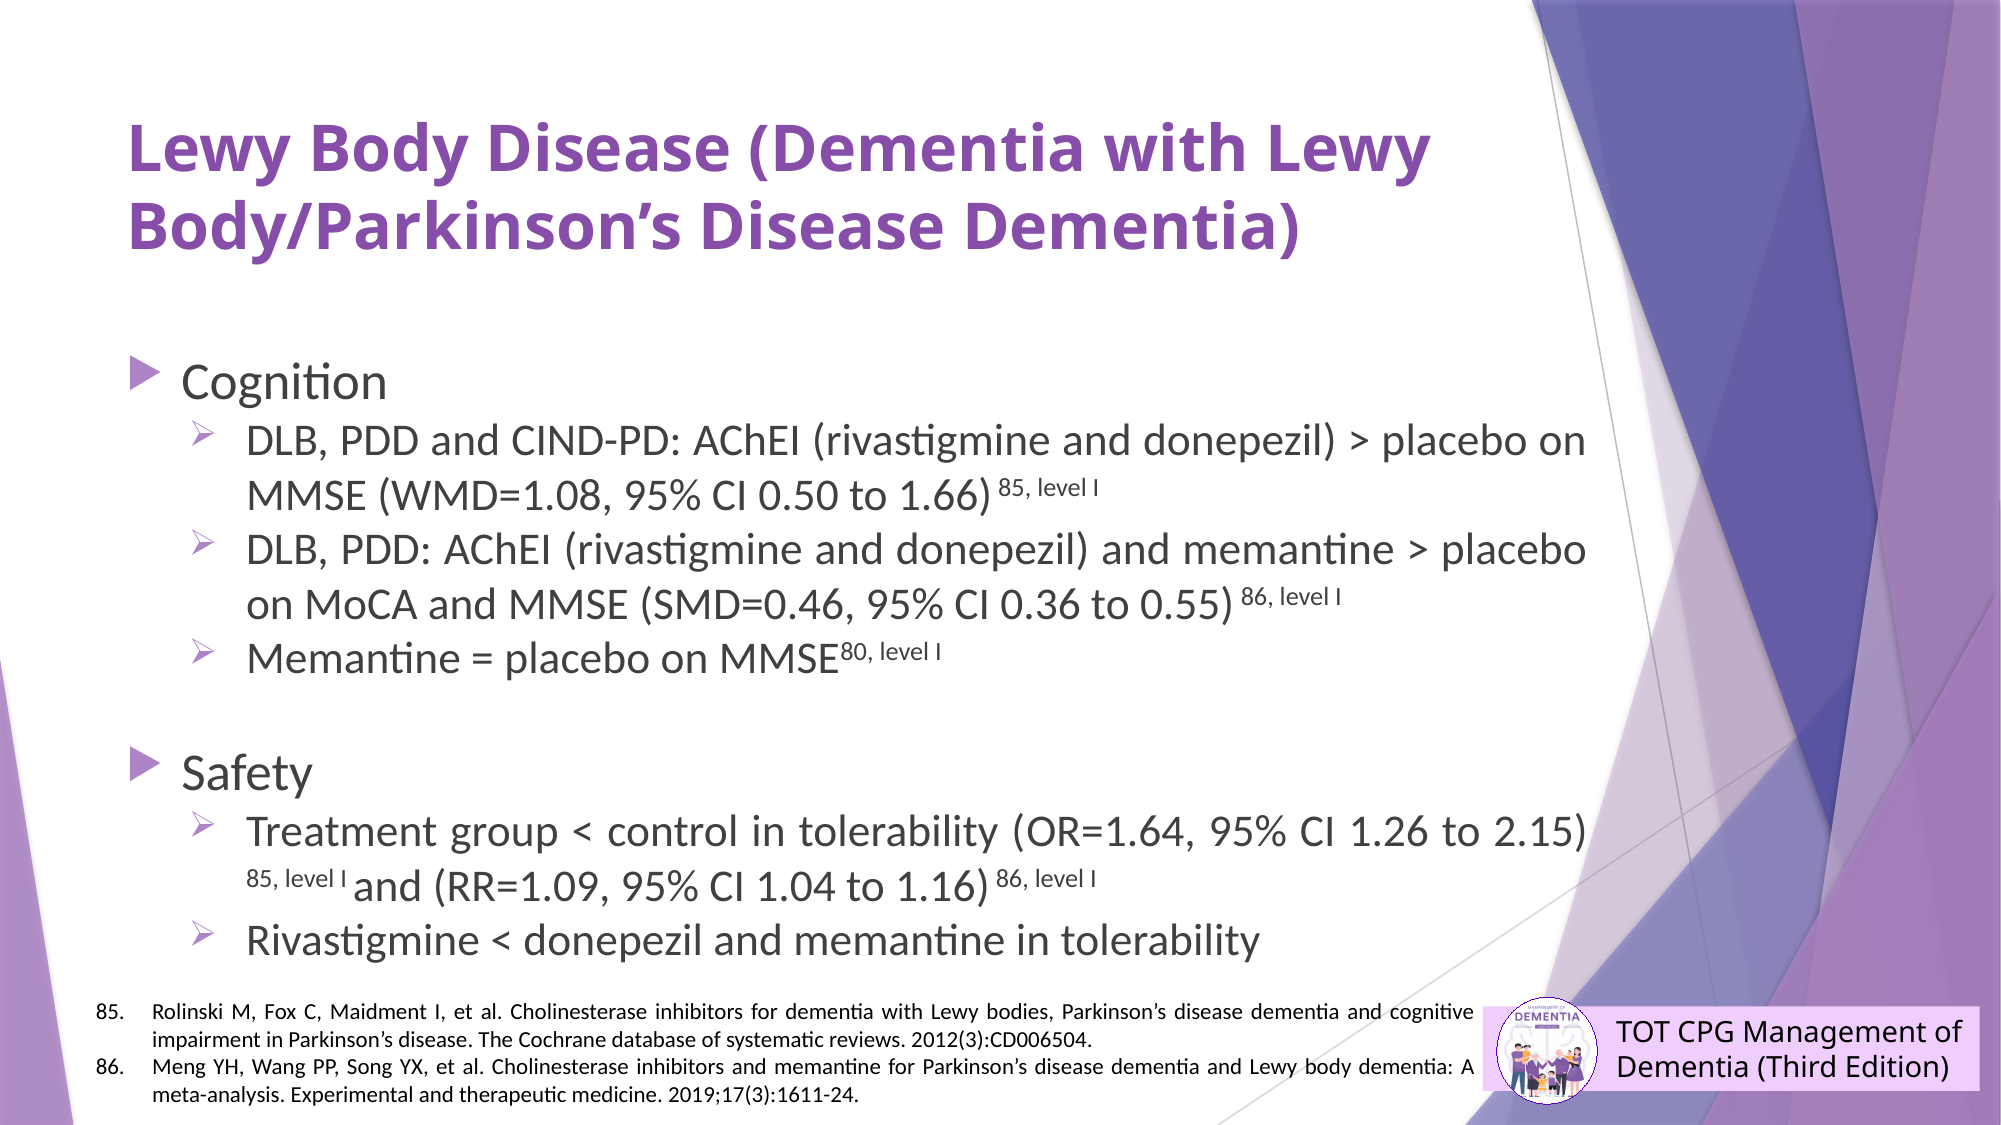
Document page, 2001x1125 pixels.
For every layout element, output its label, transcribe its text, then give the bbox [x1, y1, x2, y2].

text_box Rolinski M, Fox C, Maidment I, et al. Cholinesterase inhibitors for dementia with Lewy bodies, Parkinson’s disease dementia and cognitive impairment in Parkinson’s disease. The Cochrane database of systematic reviews. 2012(3):CD006504. Meng YH, Wang PP, Song YX, et al. Cholinesterase inhibitors and memantine for Parkinson’s disease dementia and Lewy body dementia: A meta-analysis. Experimental and therapeutic medicine. 2019;17(3):1611-24. [81, 989, 1492, 1114]
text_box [1482, 996, 1981, 1105]
title Lewy Body Disease (Dementia with Lewy Body/Parkinson’s Disease Dementia) [111, 99, 1594, 317]
list Cognition DLB, PDD and CIND-PD: AChEI (rivastigmine and donepezil) > placebo on MMSE (WMD=1.08, 95% CI 0.50 to 1.66) 85, level I DLB, PDD: AChEI (rivastigmine and donepezil) and memantine > placebo on MoCA and MMSE (SMD=0.46, 95% CI 0.36 to 0.55) 86, level I Memantine = placebo on MMSE80, level I Safety Treatment group < control in tolerability (OR=1.64, 95% CI 1.26 to 2.15) 85, level I and (RR=1.09, 95% CI 1.04 to 1.16) 86, level I Rivastigmine < donepezil and memantine in tolerability [111, 339, 1604, 976]
